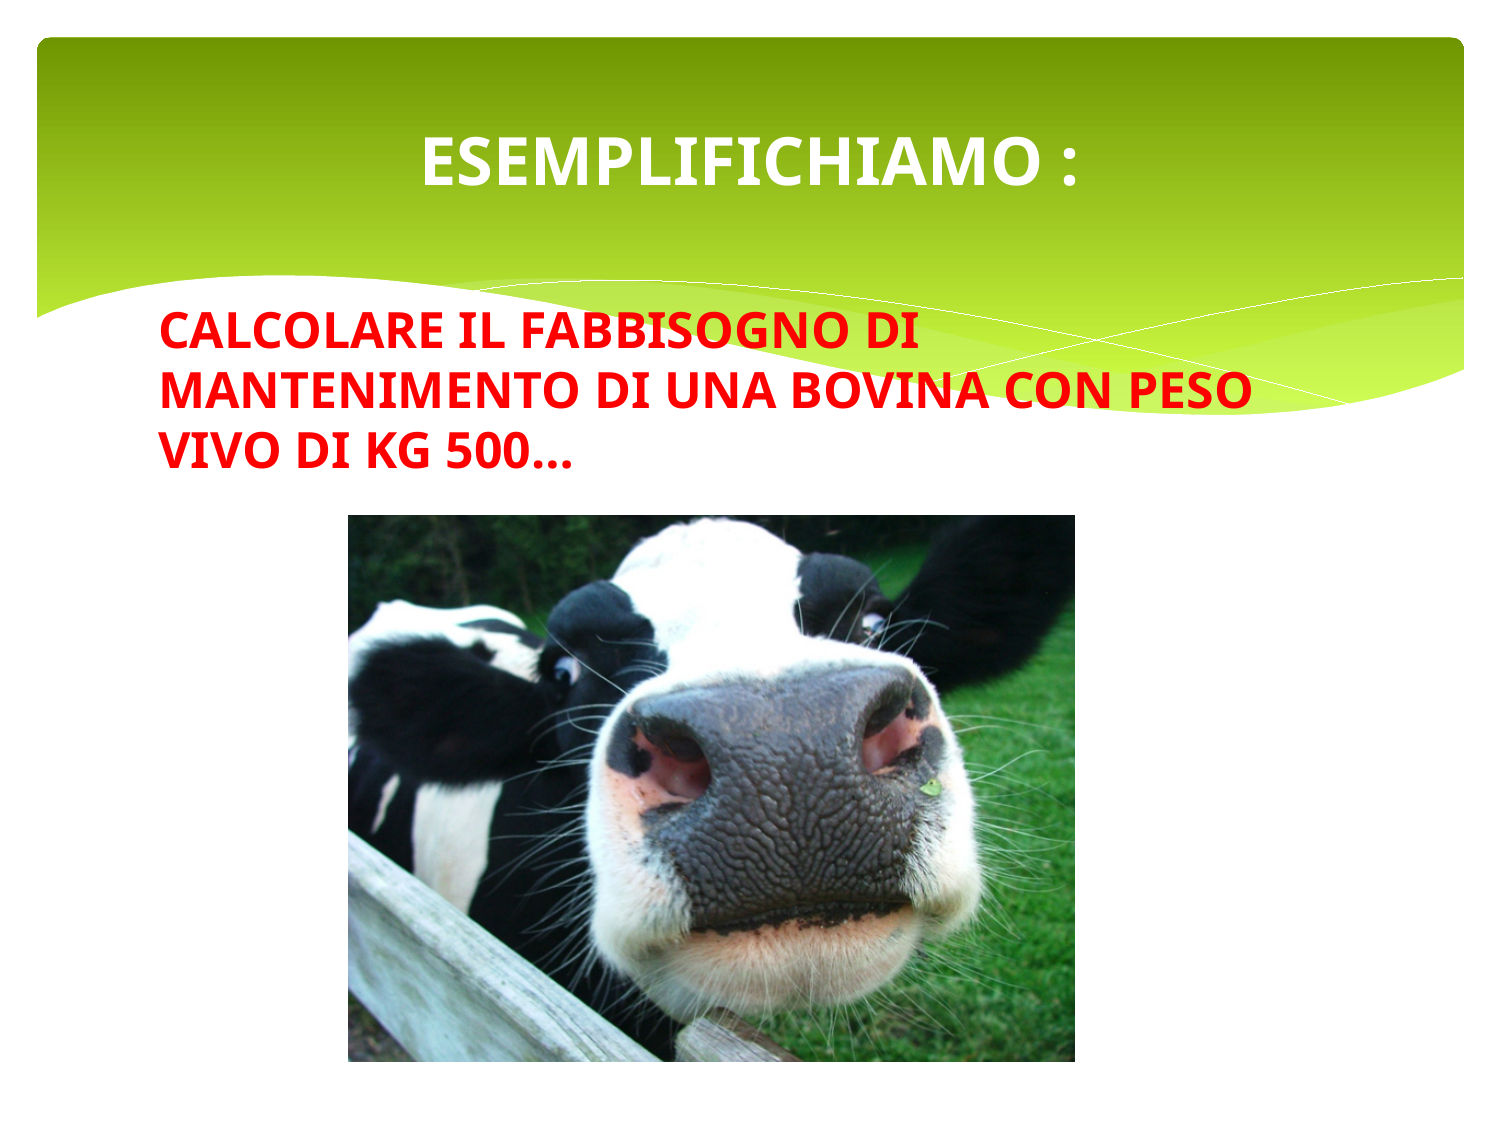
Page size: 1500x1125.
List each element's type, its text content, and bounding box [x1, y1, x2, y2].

list CALCOLARE IL FABBISOGNO DI MANTENIMENTO DI UNA BOVINA CON PESO VIVO DI KG 500… [143, 290, 1359, 1005]
picture [348, 514, 1075, 1063]
title ESEMPLIFICHIAMO : [75, 55, 1425, 261]
